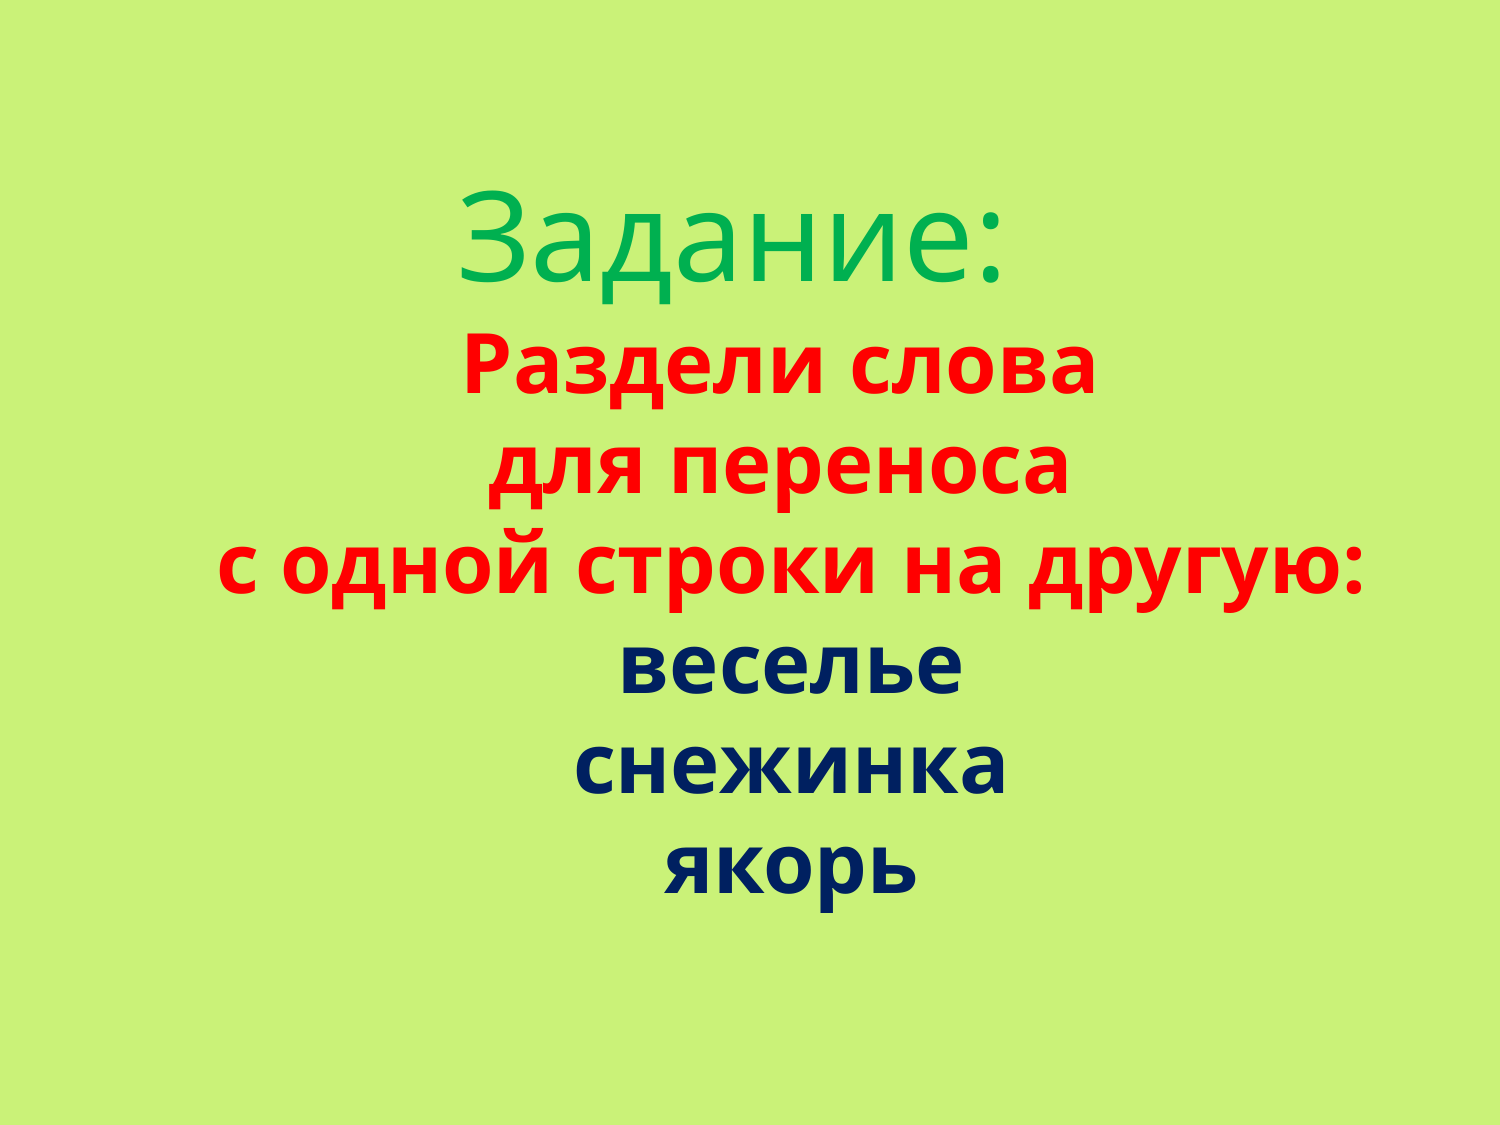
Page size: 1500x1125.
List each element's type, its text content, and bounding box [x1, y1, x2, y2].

text_box Раздели слова для переноса с одной строки на другую: веселье снежинка якорь [123, 302, 1459, 918]
text_box Задание: [442, 148, 1024, 302]
